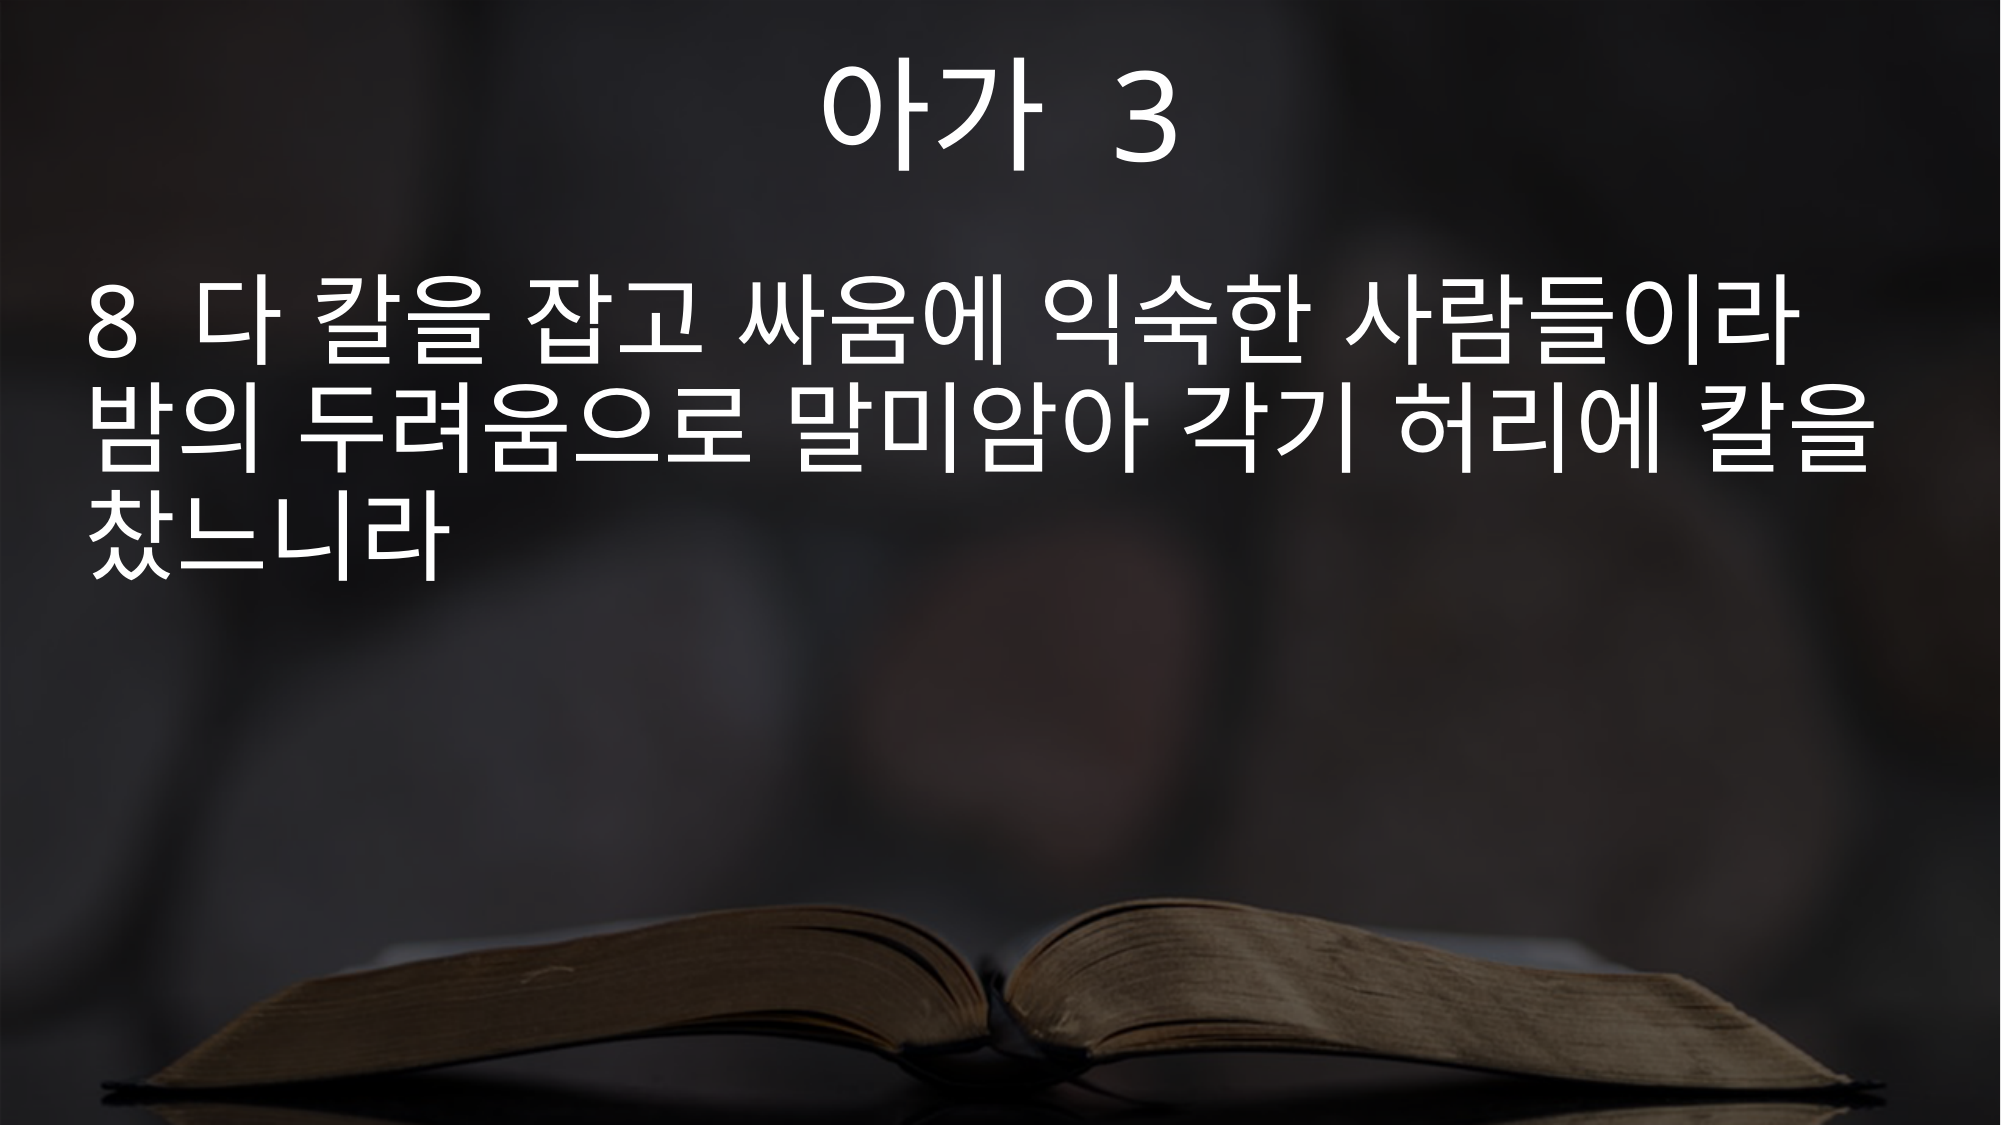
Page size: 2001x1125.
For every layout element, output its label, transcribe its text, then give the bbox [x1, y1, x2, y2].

list 8 다 칼을 잡고 싸움에 익숙한 사람들이라 밤의 두려움으로 말미암아 각기 허리에 칼을 찼느니라 [69, 263, 1953, 423]
footer 아가 3 [0, 32, 2000, 192]
picture [0, 0, 2001, 1125]
